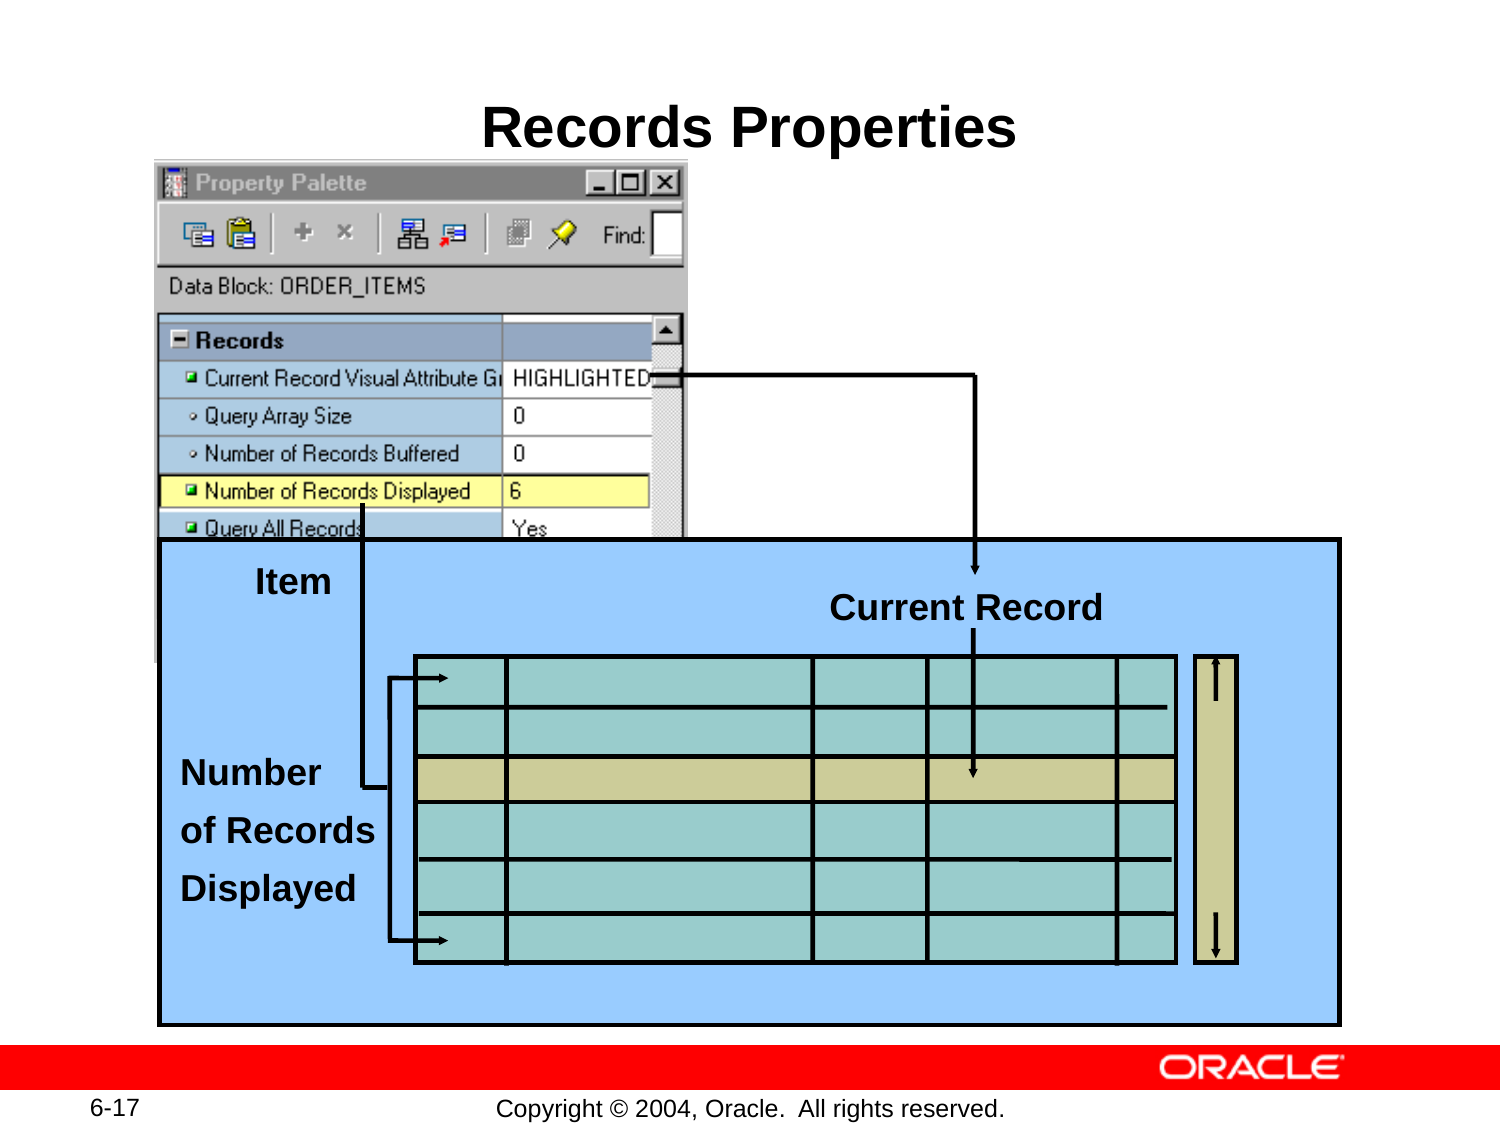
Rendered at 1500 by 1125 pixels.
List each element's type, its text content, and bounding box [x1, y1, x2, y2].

text_box [1211, 912, 1221, 959]
text_box [813, 708, 927, 756]
text_box [1117, 802, 1177, 963]
text_box [415, 671, 506, 707]
text_box [507, 914, 812, 963]
text_box [507, 756, 812, 802]
text_box [813, 914, 1116, 963]
text_box [813, 756, 927, 802]
text_box [1117, 756, 1177, 802]
text_box [387, 936, 449, 945]
text_box [507, 860, 812, 913]
text_box [415, 708, 506, 756]
text_box [928, 708, 973, 756]
text_box [813, 802, 927, 859]
picture [154, 159, 688, 663]
text_box [928, 860, 1116, 913]
text_box [415, 756, 506, 802]
text_box Current Record [814, 574, 1120, 636]
text_box Number of Records Displayed [165, 740, 389, 916]
text_box [813, 860, 927, 913]
text_box [974, 656, 1177, 756]
text_box [1194, 656, 1237, 963]
text_box [507, 708, 812, 756]
text_box [415, 802, 506, 963]
text_box [507, 656, 973, 707]
text_box [969, 628, 978, 779]
text_box [928, 756, 1116, 802]
text_box [507, 802, 812, 859]
text_box [159, 539, 1340, 1025]
text_box [970, 374, 980, 575]
text_box [928, 802, 1116, 859]
title Records Properties [149, 87, 1351, 232]
text_box [1211, 655, 1220, 701]
text_box [388, 673, 449, 683]
